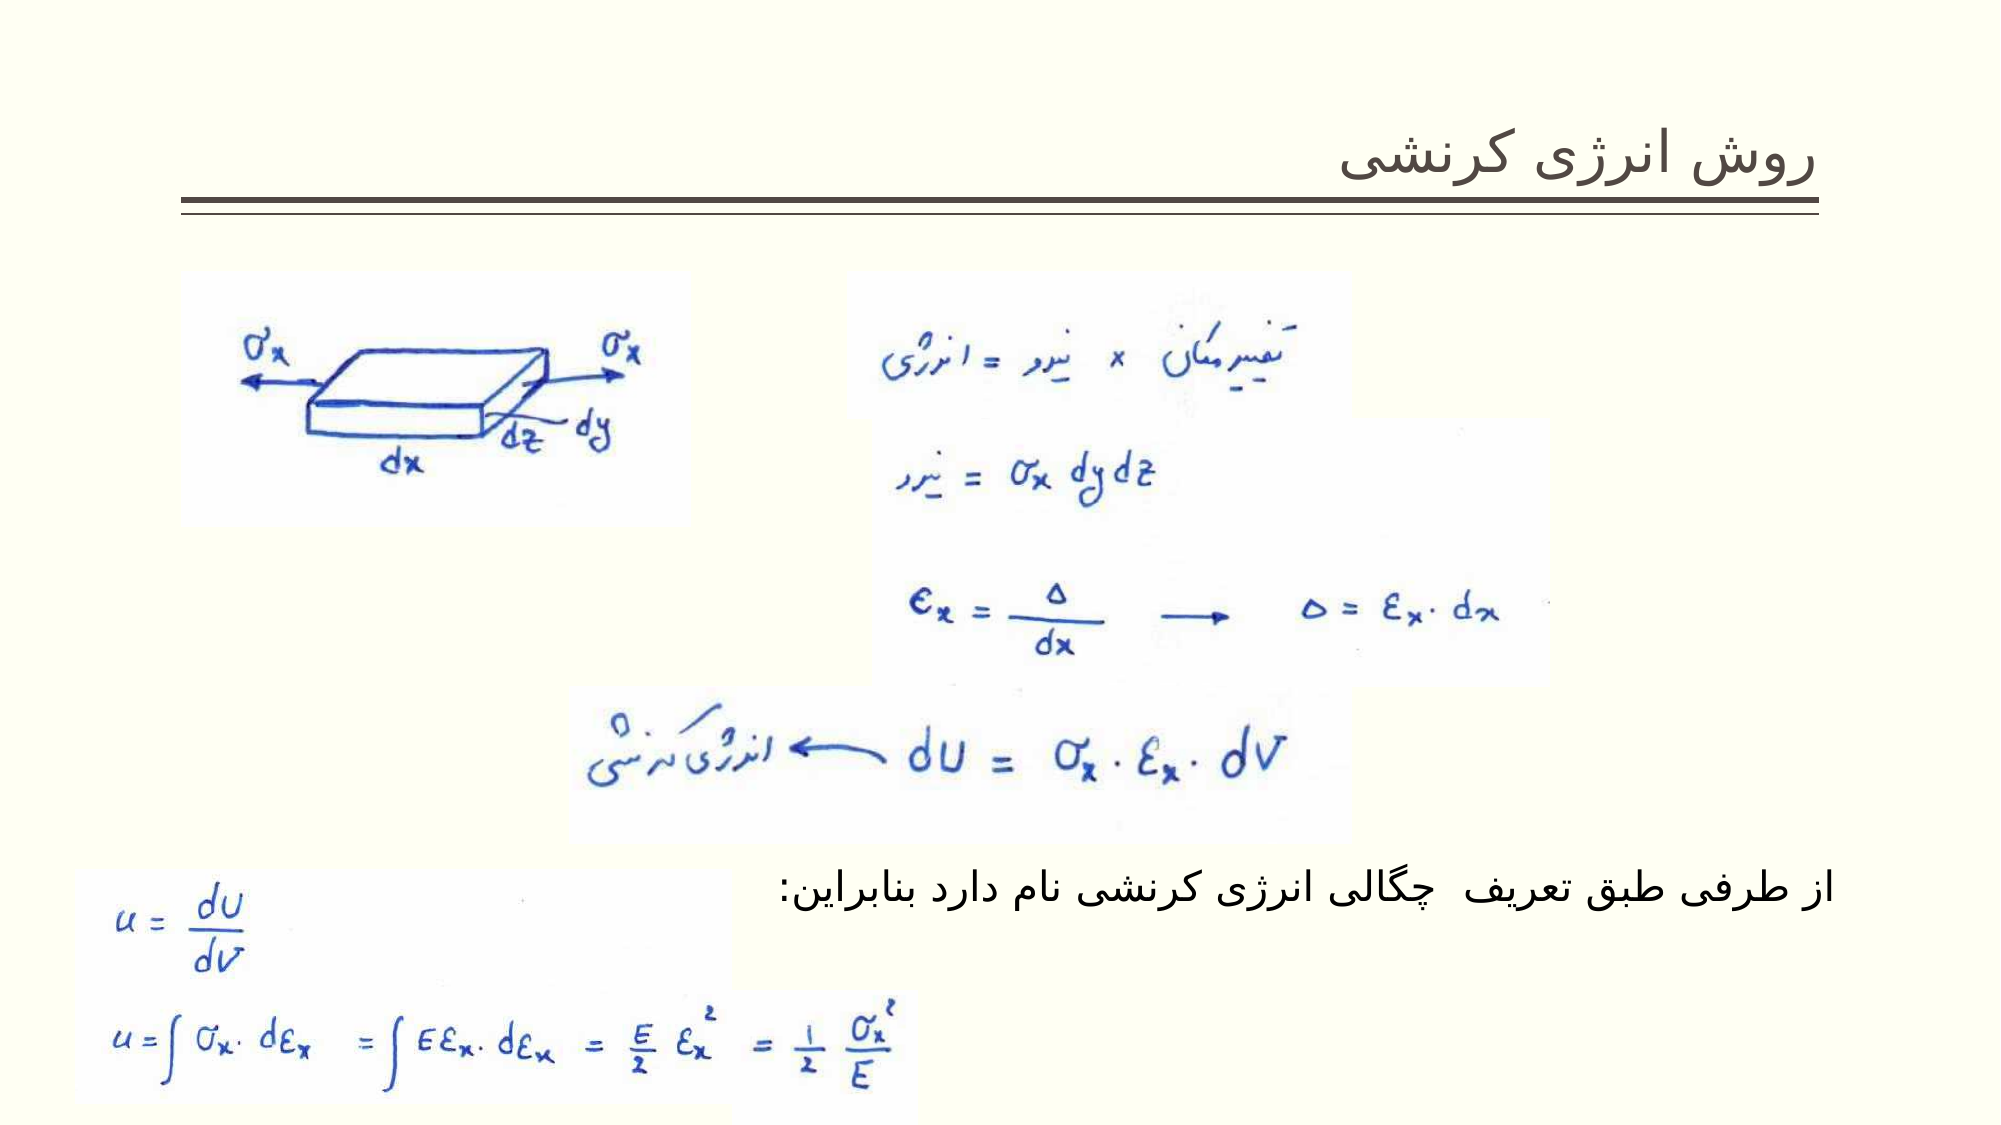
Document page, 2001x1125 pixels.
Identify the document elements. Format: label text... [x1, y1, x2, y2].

picture [181, 271, 691, 527]
picture [569, 271, 1550, 844]
title روش انرژی کرنشی [181, 12, 1819, 193]
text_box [75, 869, 918, 1125]
